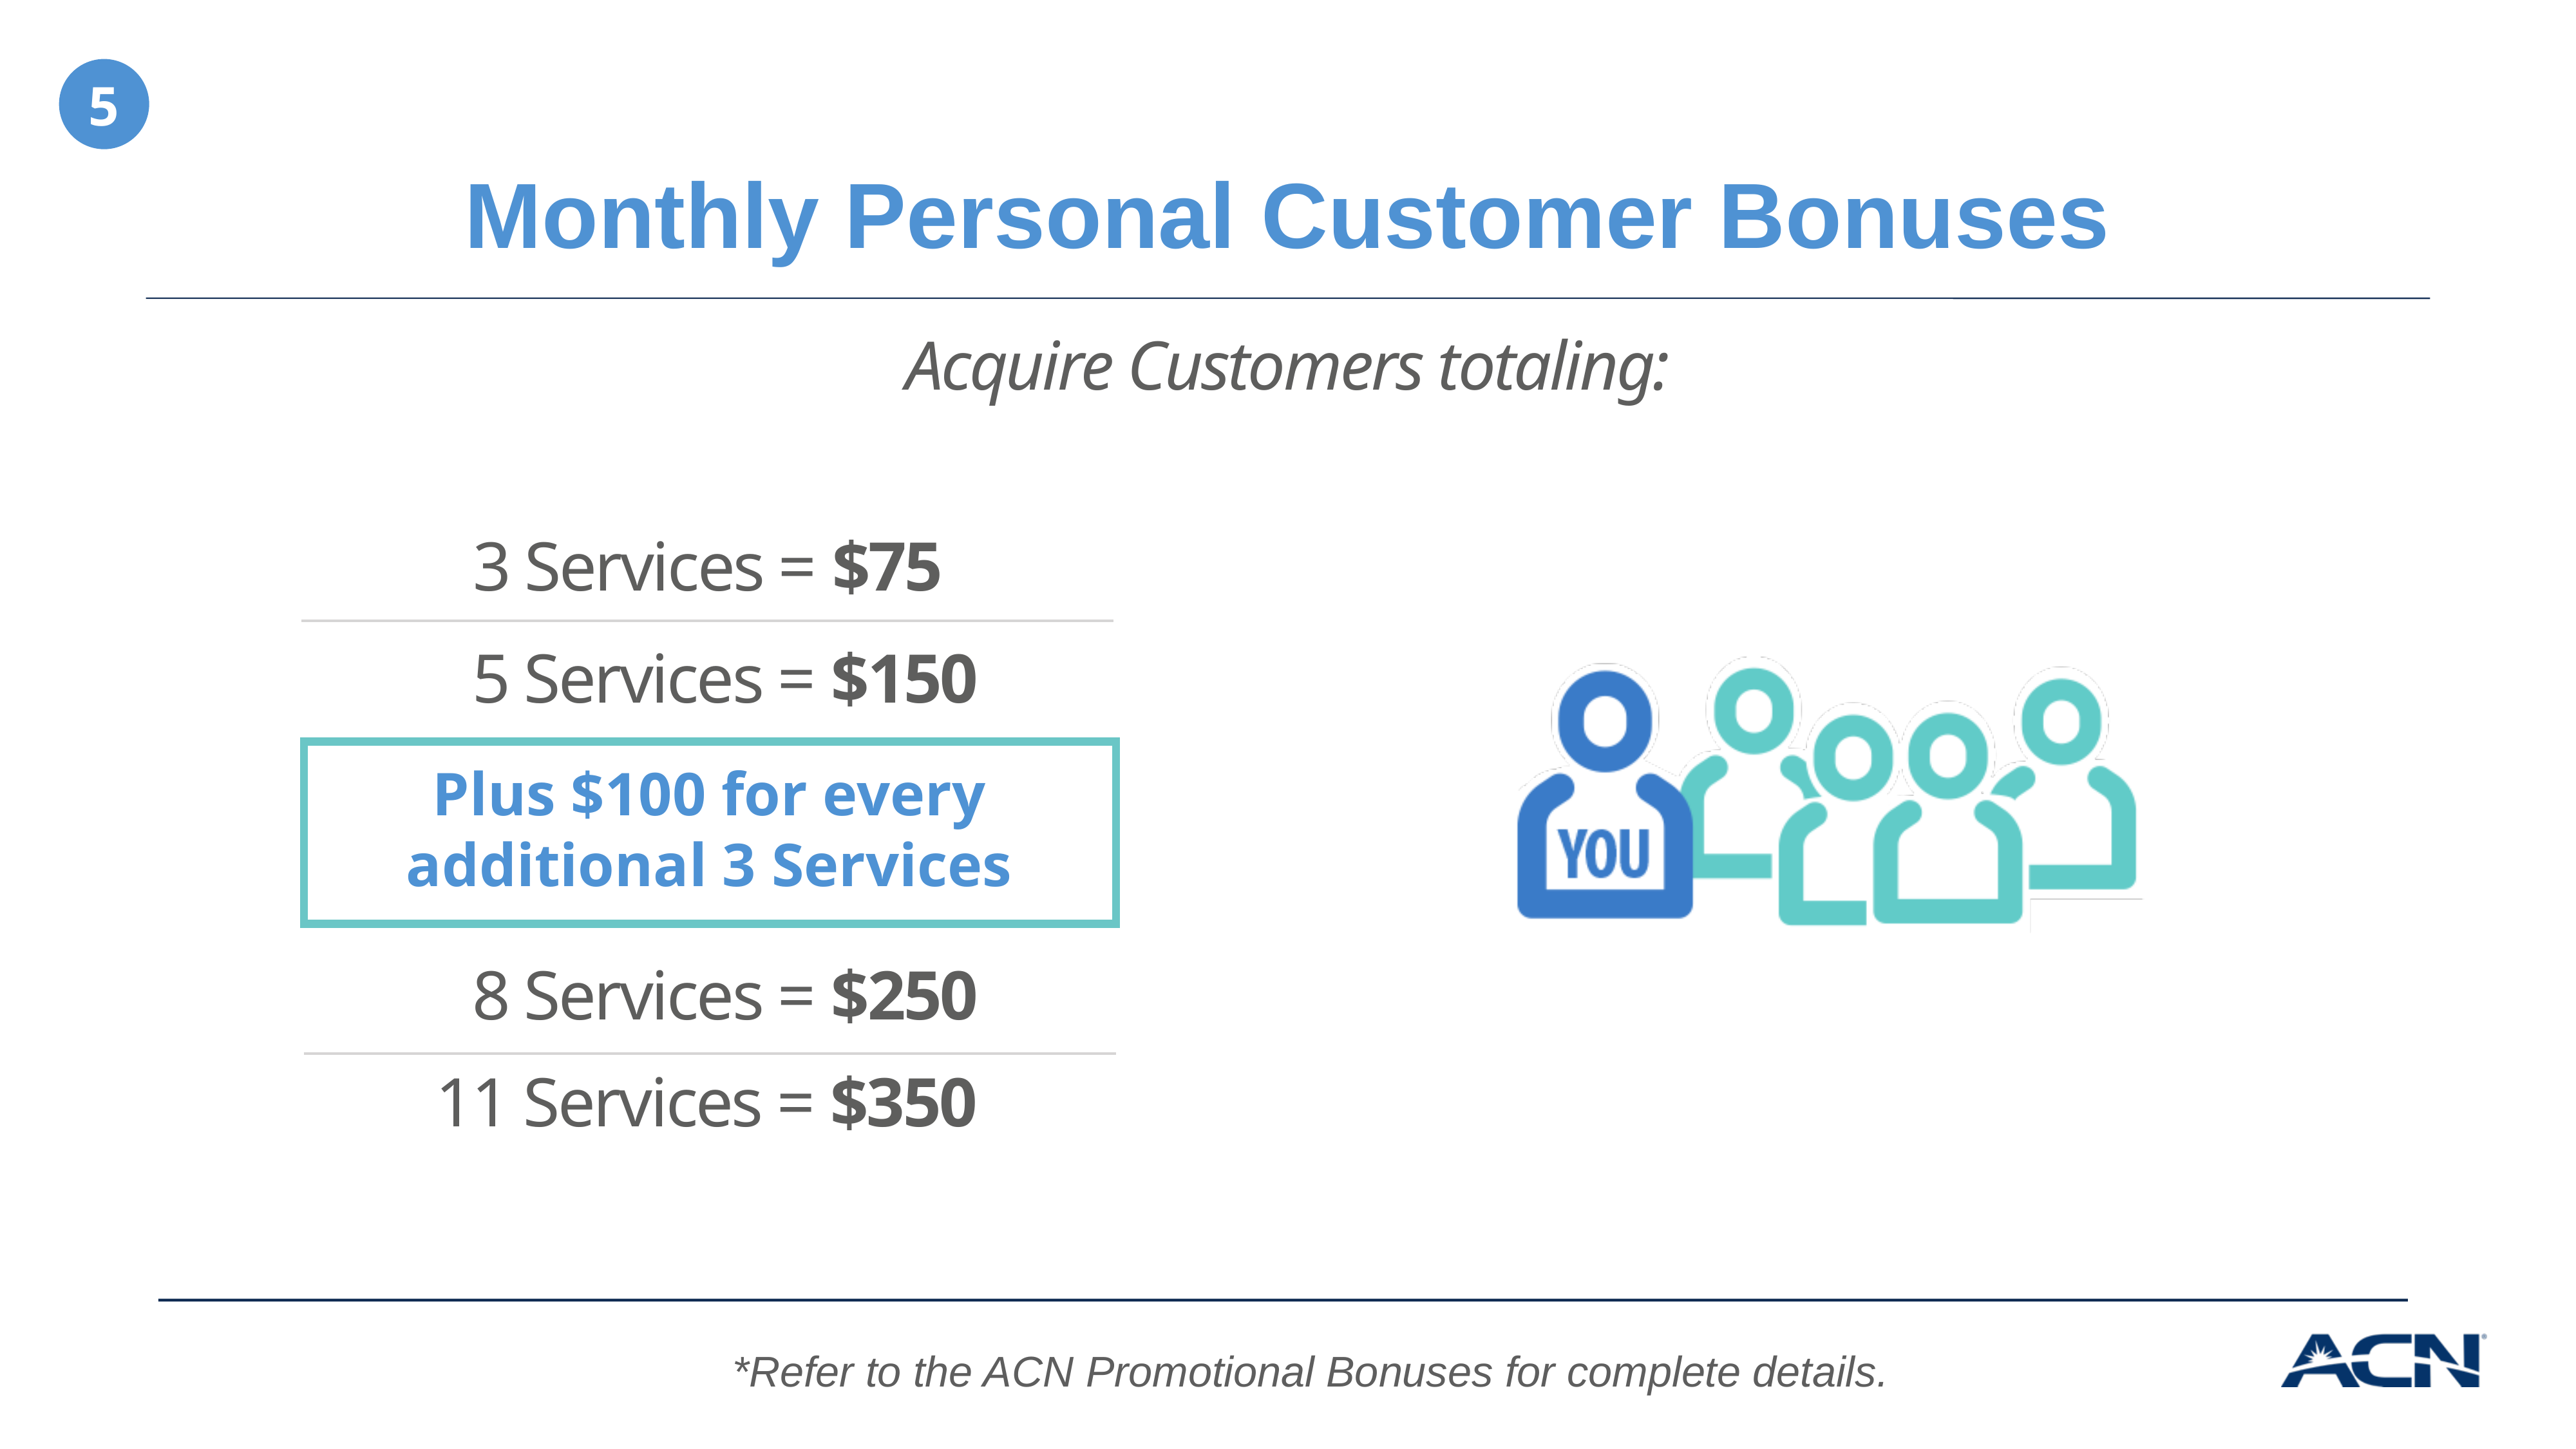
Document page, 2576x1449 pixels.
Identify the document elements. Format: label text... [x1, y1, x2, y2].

text_box 5 [81, 64, 128, 144]
text_box [84, 59, 124, 64]
text_box 5 Services = $150 [278, 610, 1173, 742]
text_box Acquire Customers totaling: [880, 283, 1695, 442]
text_box [59, 65, 81, 143]
text_box Monthly Personal Customer Bonuses [457, 169, 2119, 274]
text_box *Refer to the ACN Promotional Bonuses for complete details. [724, 1336, 1898, 1403]
text_box 3 Services = $75 [260, 504, 1156, 624]
text_box 11 Services = $350 [299, 1034, 1114, 1166]
text_box 8 Services = $250 [278, 927, 1173, 1059]
picture [1505, 645, 2145, 943]
picture [2281, 1331, 2496, 1387]
text_box [128, 65, 149, 143]
text_box [83, 144, 125, 149]
text_box [303, 741, 1116, 924]
